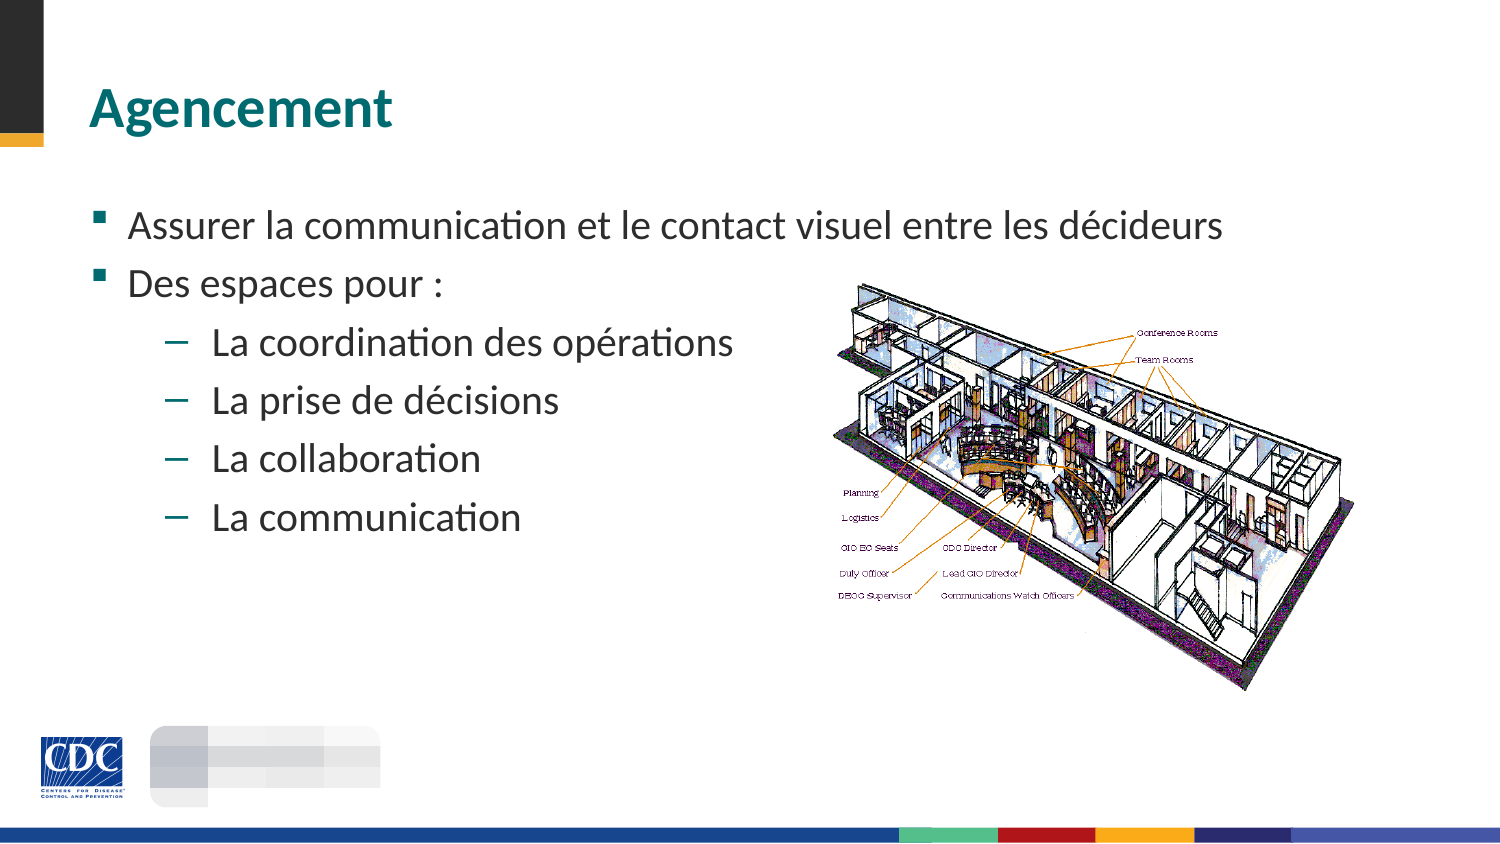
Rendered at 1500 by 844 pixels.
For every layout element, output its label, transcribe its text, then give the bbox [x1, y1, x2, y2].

title Agencement [75, 33, 1425, 147]
picture [829, 274, 1356, 697]
list Assurer la communication et le contact visuel entre les décideurs Des espaces pour : La coordination des opérations La prise de décisions La collaboration La communication [75, 190, 1414, 739]
picture [41, 737, 125, 798]
